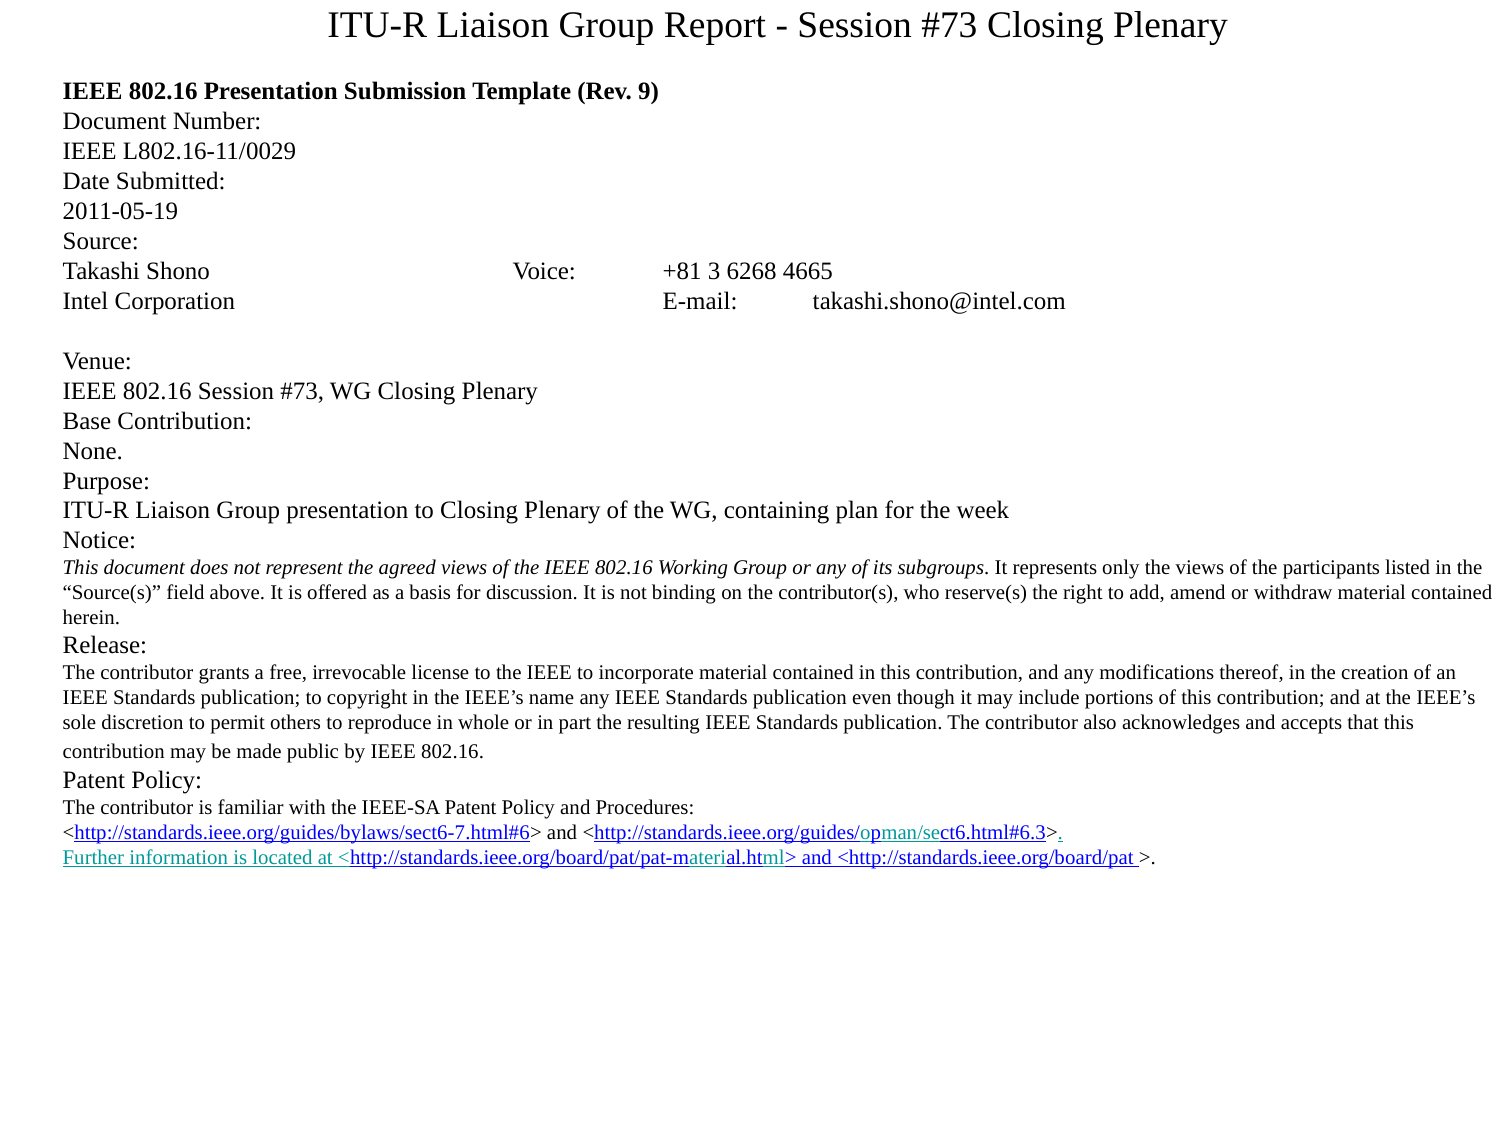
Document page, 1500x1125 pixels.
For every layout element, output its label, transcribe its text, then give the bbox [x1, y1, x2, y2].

text_box ITU-R Liaison Group Report - Session #73 Closing Plenary IEEE 802.16 Presentation Submission Template (Rev. 9) Document Number: IEEE L802.16-11/0029 Date Submitted: 2011-05-19 Source: Takashi Shono Voice: +81 3 6268 4665 Intel Corporation E-mail: takashi.shono@intel.com Venue: IEEE 802.16 Session #73, WG Closing Plenary Base Contribution: None. Purpose: ITU-R Liaison Group presentation to Closing Plenary of the WG, containing plan for the week Notice: This document does not represent the agreed views of the IEEE 802.16 Working Group or any of its subgroups. It represents only the views of the participants listed in the “Source(s)” field above. It is offered as a basis for discussion. It is not binding on the contributor(s), who reserve(s) the right to add, amend or withdraw material contained herein. Release: The contributor grants a free, irrevocable license to the IEEE to incorporate material contained in this contribution, and any modifications thereof, in the creation of an IEEE Standards publication; to copyright in the IEEE’s name any IEEE Standards publication even though it may include portions of this contribution; and at the IEEE’s sole discretion to permit others to reproduce in whole or in part the resulting IEEE Standards publication. The contributor also acknowledges and accepts that this contribution may be made public by IEEE 802.16. Patent Policy: The contributor is familiar with the IEEE-SA Patent Policy and Procedures: <http://standards.ieee.org/guides/bylaws/sect6-7.html#6> and <http://standards.ieee.org/guides/opman/sect6.html#6.3>. Further information is located at <http://standards.ieee.org/board/pat/pat-material.html> and <http://standards.ieee.org/board/pat >. [0, 0, 1500, 888]
